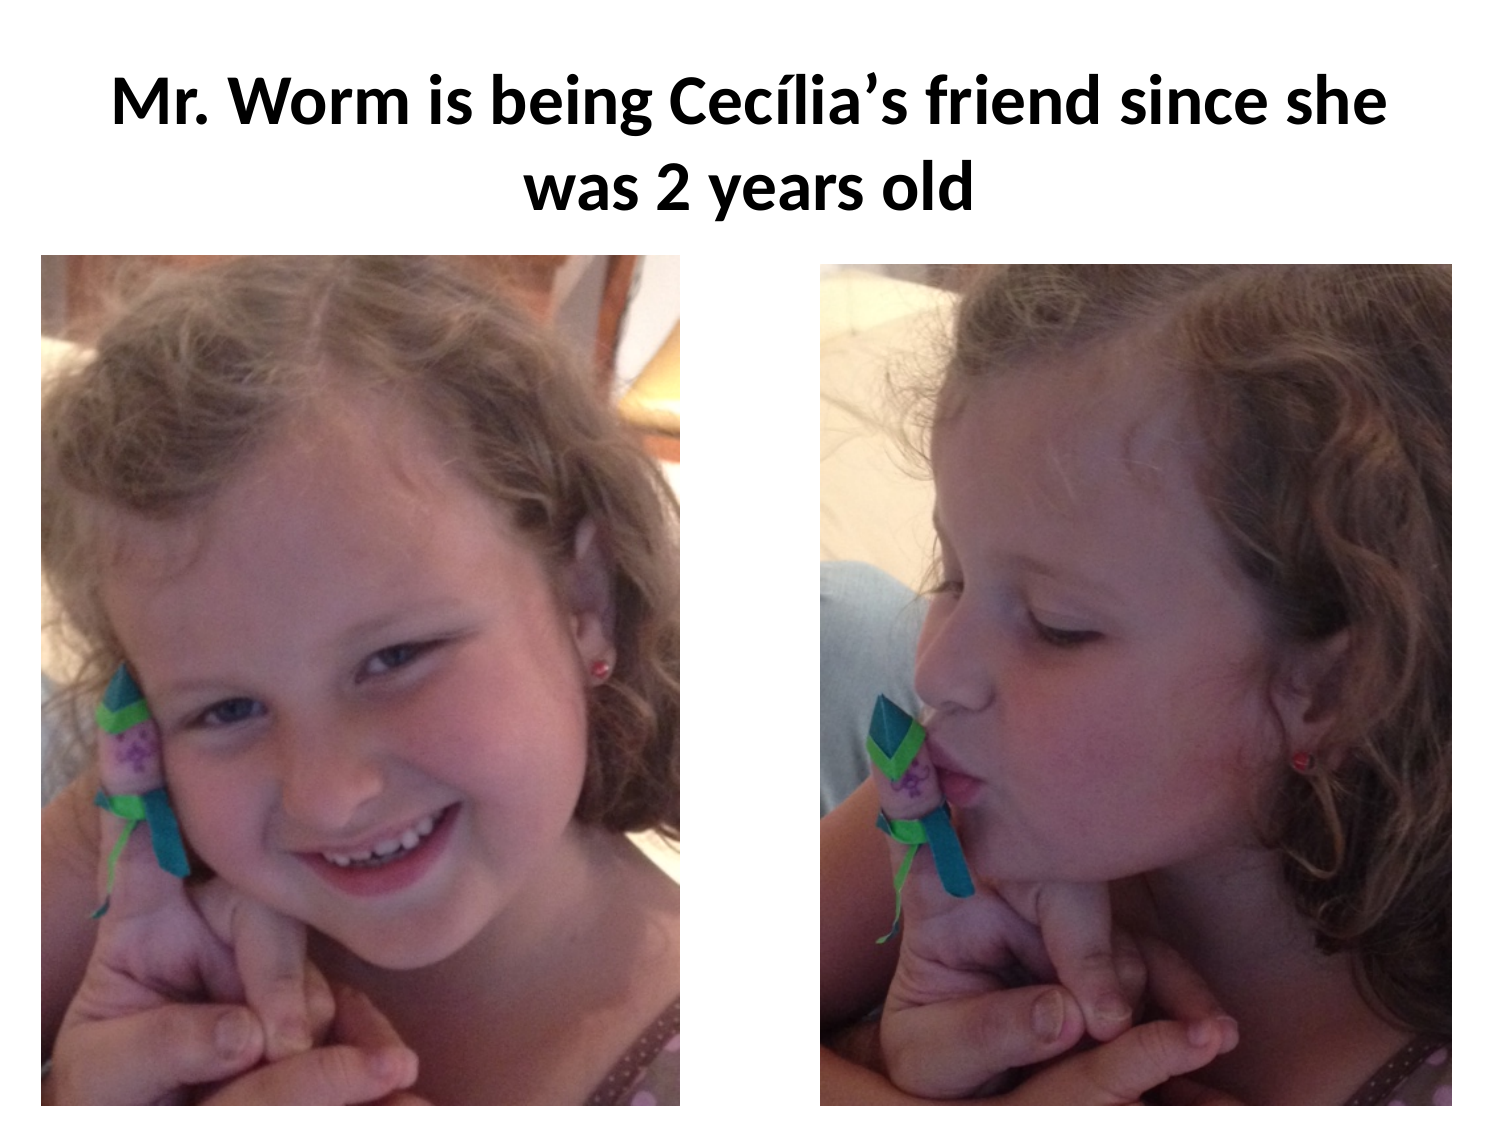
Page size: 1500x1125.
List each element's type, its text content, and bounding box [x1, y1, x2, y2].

picture [820, 264, 1453, 1107]
title Mr. Worm is being Cecília’s friend since she was 2 years old [75, 45, 1425, 233]
picture [41, 255, 680, 1107]
